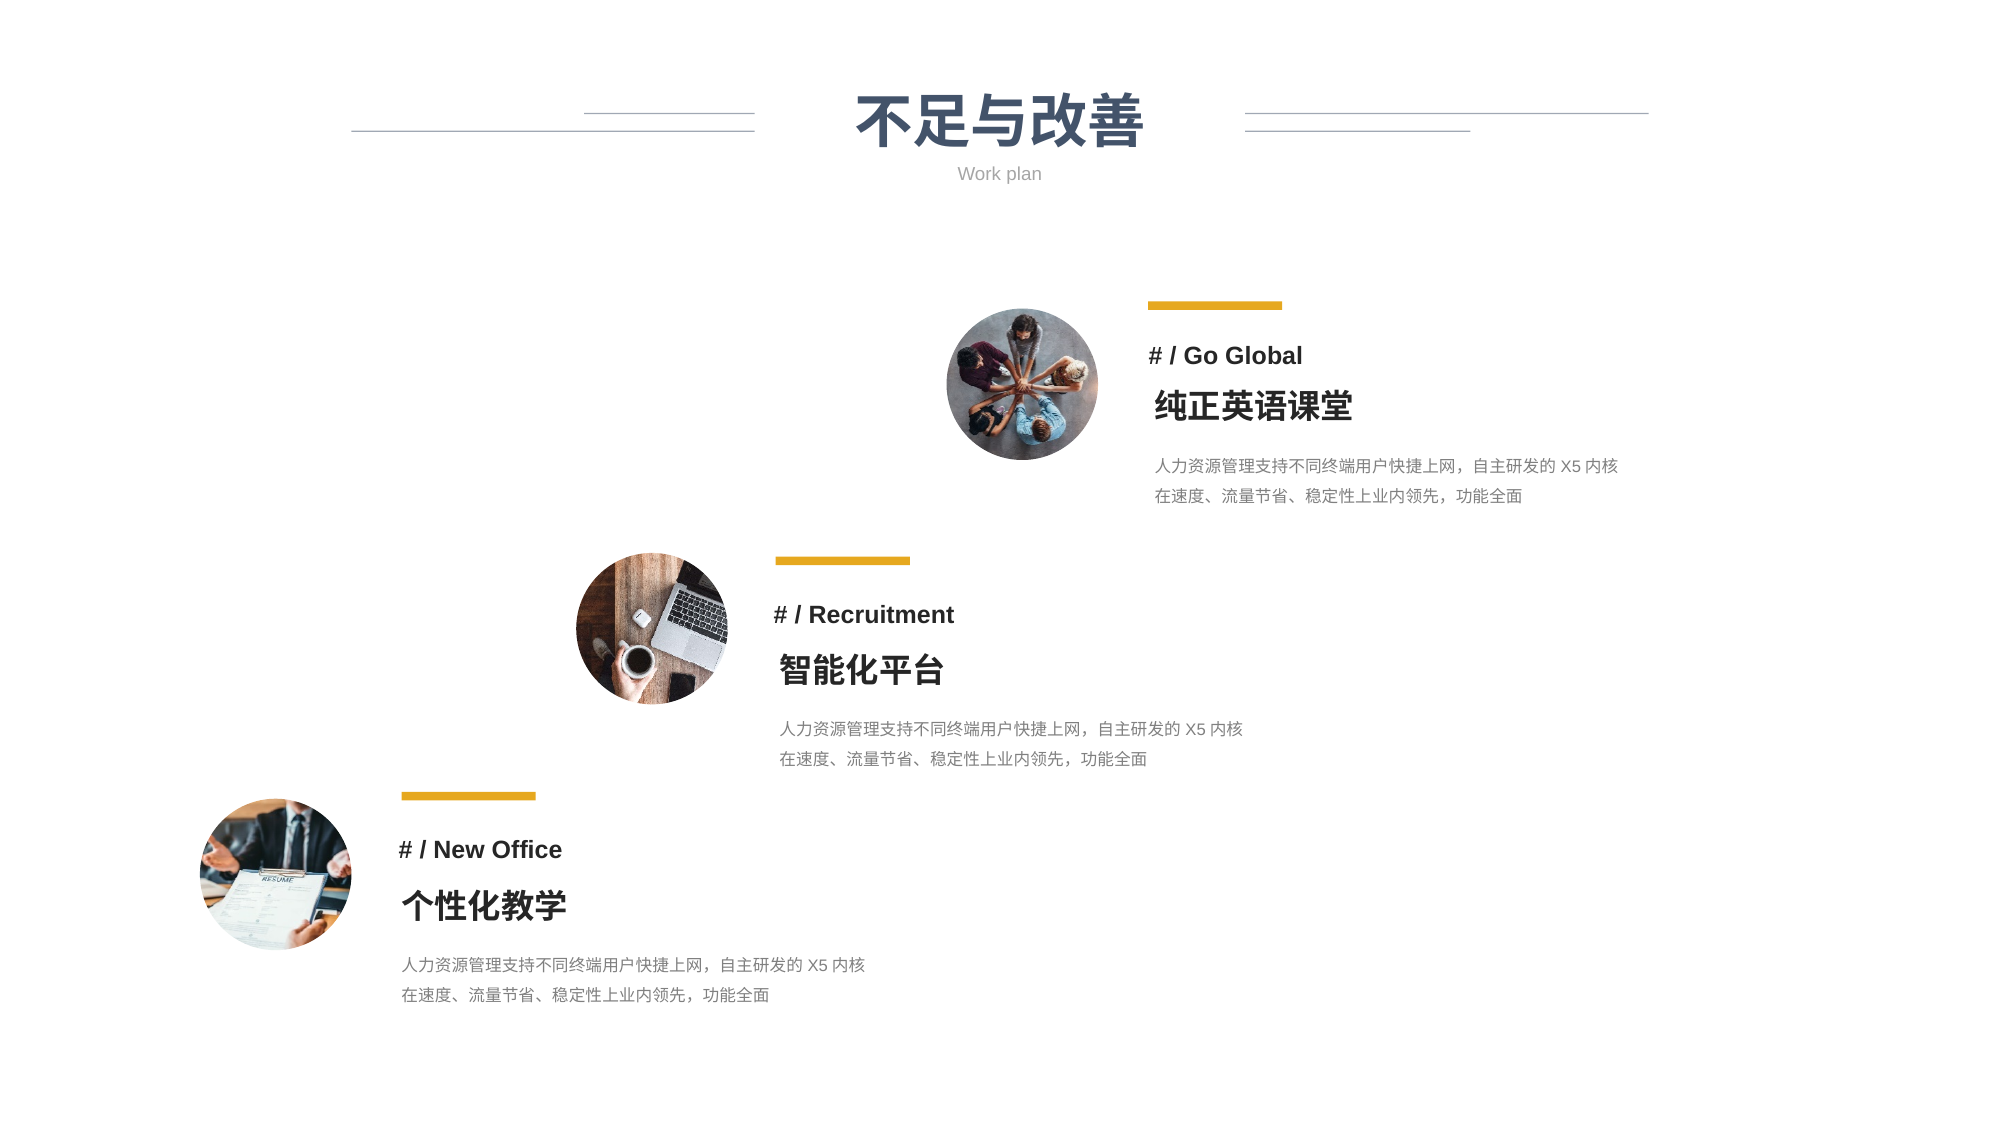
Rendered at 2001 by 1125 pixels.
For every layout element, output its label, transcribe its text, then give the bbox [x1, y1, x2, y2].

text_box 纯正英语课堂 [1139, 378, 1450, 433]
text_box Work plan [827, 162, 1173, 192]
text_box 个性化教学 [386, 877, 697, 933]
text_box [1148, 301, 1283, 310]
text_box 人力资源管理支持不同终端用户快捷上网，自主研发的X5内核在速度、流量节省、稳定性上业内领先，功能全面 [764, 701, 1273, 776]
picture [576, 552, 728, 705]
text_box [401, 791, 536, 801]
text_box 不足与改善 [775, 132, 1225, 162]
text_box [775, 556, 910, 566]
picture [199, 798, 352, 951]
list # / Go Global [1148, 338, 1637, 376]
text_box 人力资源管理支持不同终端用户快捷上网，自主研发的X5内核在速度、流量节省、稳定性上业内领先，功能全面 [386, 937, 895, 1013]
list # / New Office [398, 831, 887, 870]
text_box 人力资源管理支持不同终端用户快捷上网，自主研发的X5内核在速度、流量节省、稳定性上业内领先，功能全面 [1139, 438, 1648, 513]
text_box 智能化平台 [764, 641, 1075, 697]
picture [946, 308, 1099, 461]
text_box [351, 113, 1649, 132]
list # / Recruitment [773, 597, 1262, 635]
text_box 不足与改善 [775, 76, 1225, 113]
